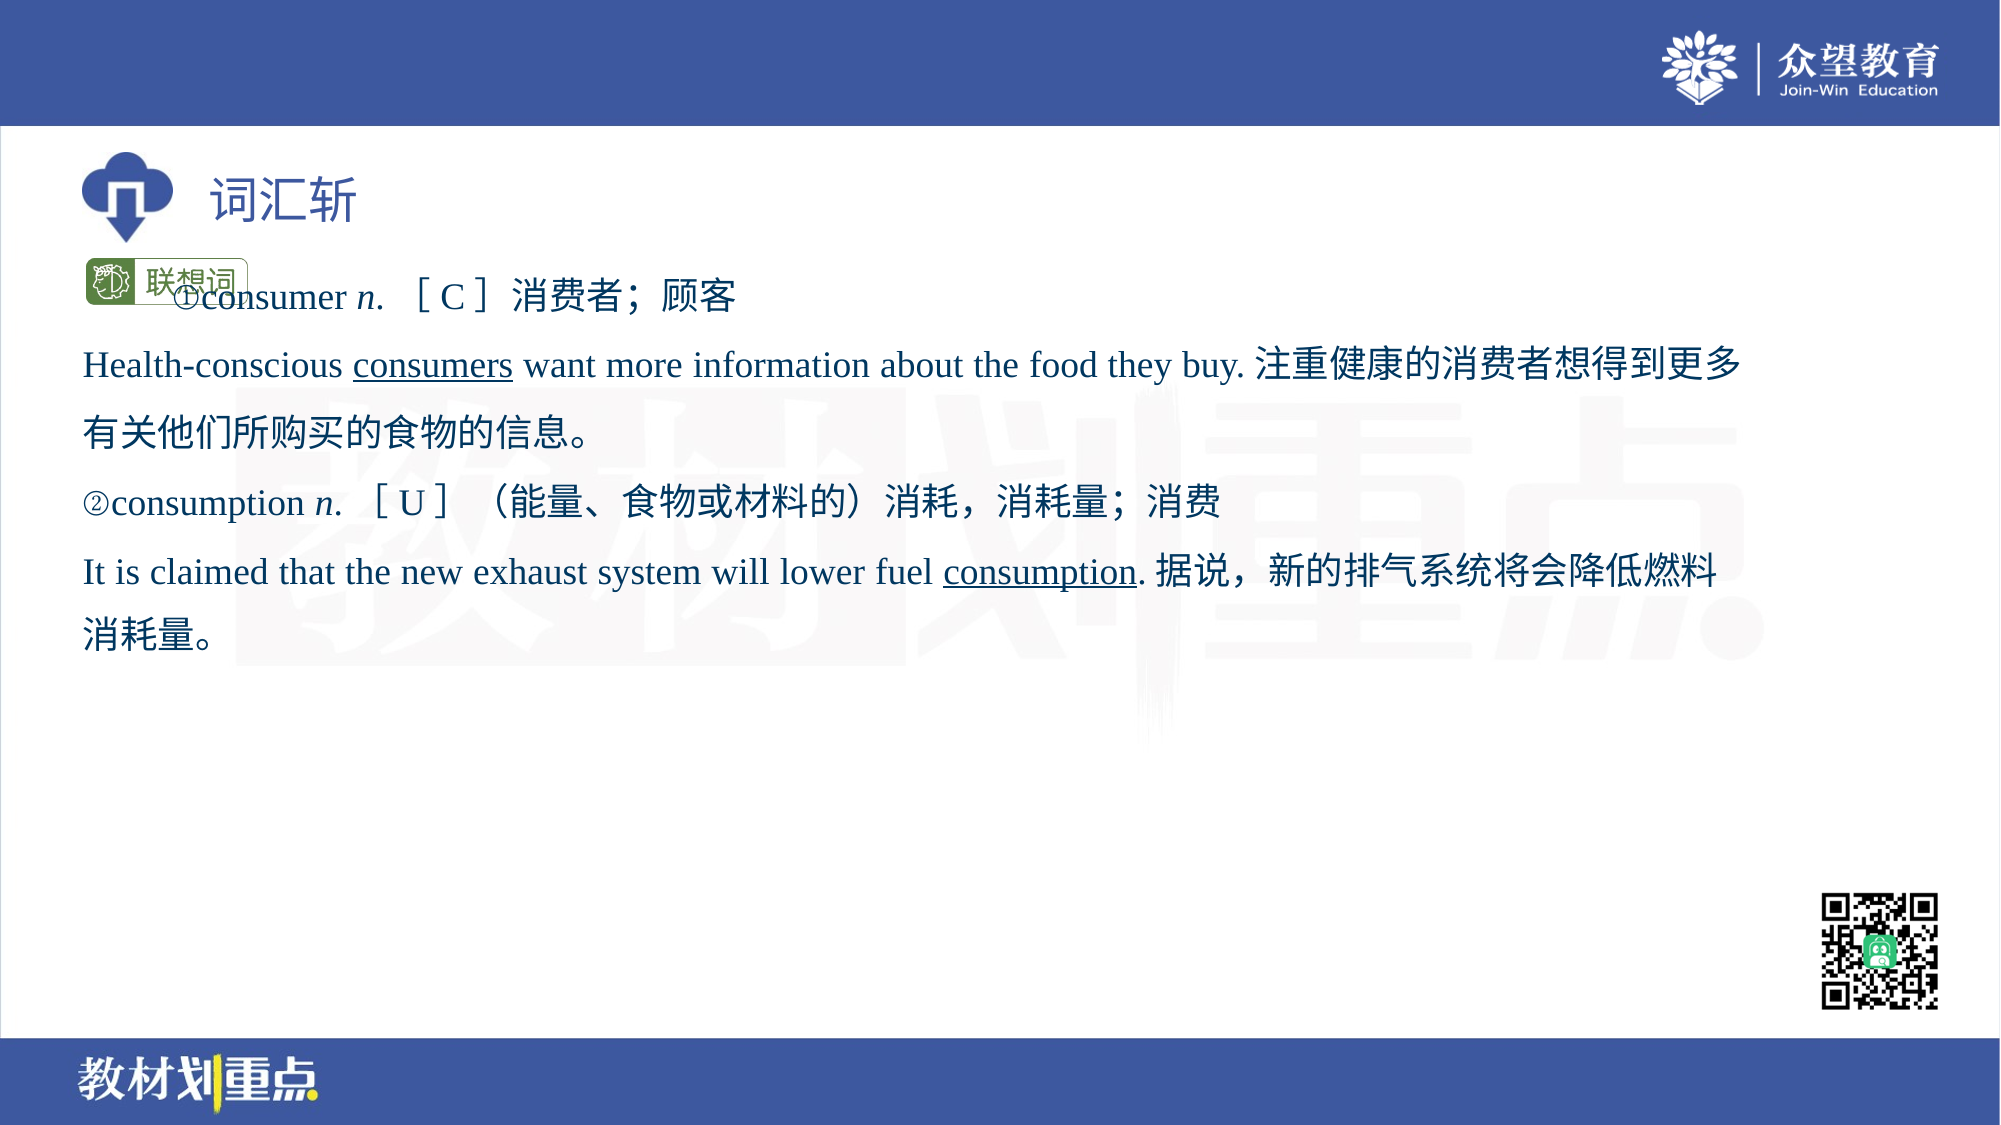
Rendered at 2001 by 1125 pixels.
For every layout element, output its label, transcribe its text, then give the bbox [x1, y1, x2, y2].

text_box ①consumer n.［C］消费者；顾客 Health-conscious consumers want more information about the food they buy.注重健康的消费者想得到更多 有关他们所购买的食物的信息。 ②consumption n.［U］（能量、食物或材料的）消耗，消耗量；消费 It is claimed that the new exhaust system will lower fuel consumption.据说，新的排气系统将会降低燃料 消耗量。 [82, 247, 1817, 650]
picture [0, 0, 2000, 1125]
